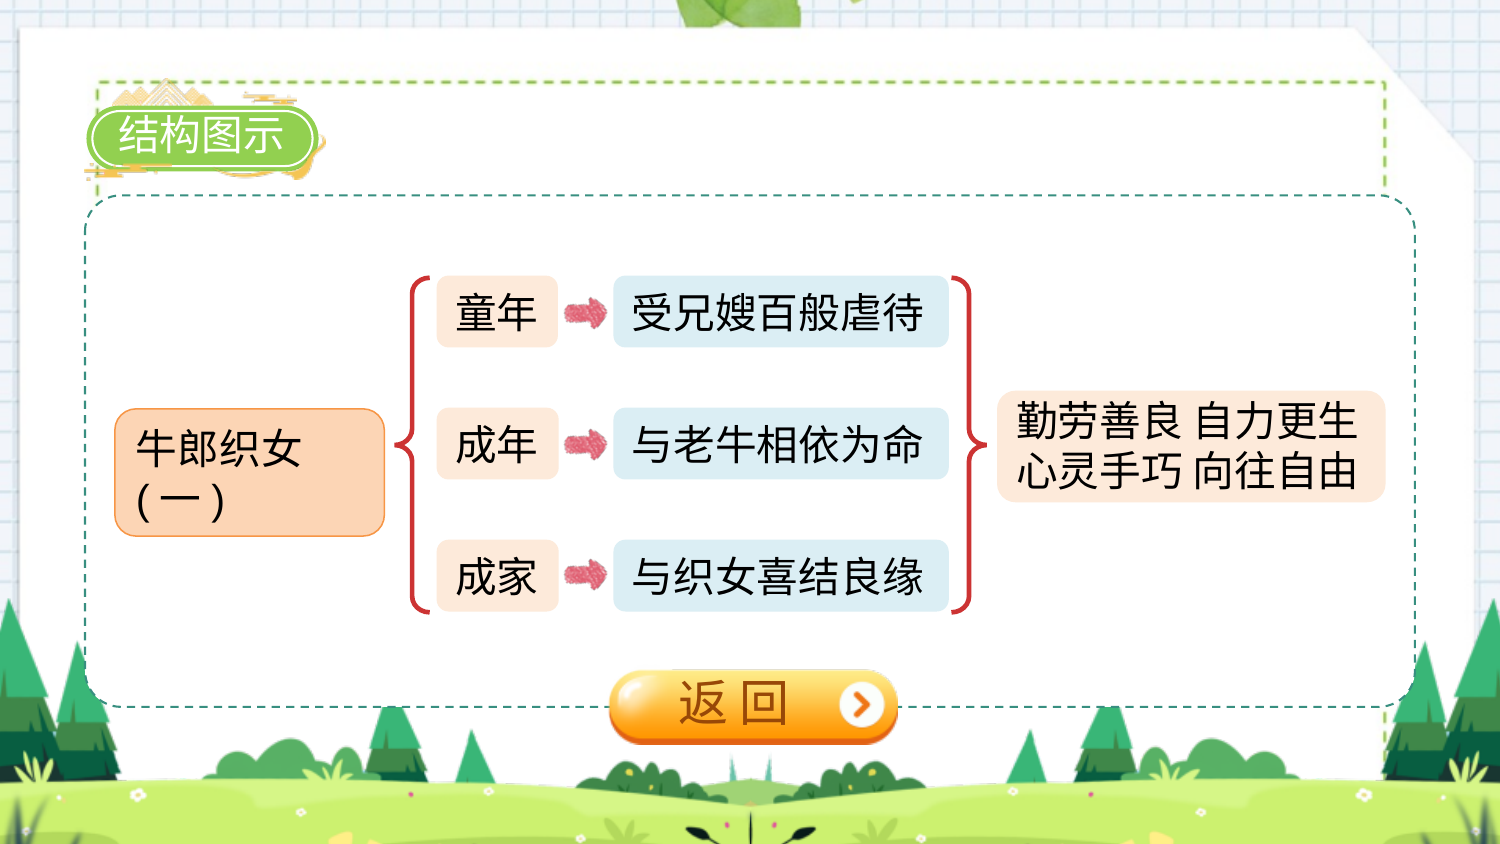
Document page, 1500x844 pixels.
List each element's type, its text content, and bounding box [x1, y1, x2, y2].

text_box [602, 657, 898, 745]
text_box 成年 [436, 407, 559, 480]
text_box [83, 194, 1416, 598]
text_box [84, 78, 326, 181]
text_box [0, 598, 1500, 844]
text_box 受兄嫂百般虐待 [613, 275, 949, 348]
text_box 成家 [436, 539, 559, 598]
text_box 童年 [436, 275, 558, 348]
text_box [996, 386, 1390, 503]
picture [558, 284, 616, 342]
picture [558, 416, 616, 473]
text_box [951, 277, 987, 598]
text_box [394, 277, 430, 598]
text_box 与织女喜结良缘 [613, 539, 949, 598]
picture [0, 0, 1500, 598]
text_box 牛郎织女(一) [114, 408, 385, 537]
text_box 与老牛相依为命 [613, 407, 949, 480]
picture [558, 546, 616, 598]
